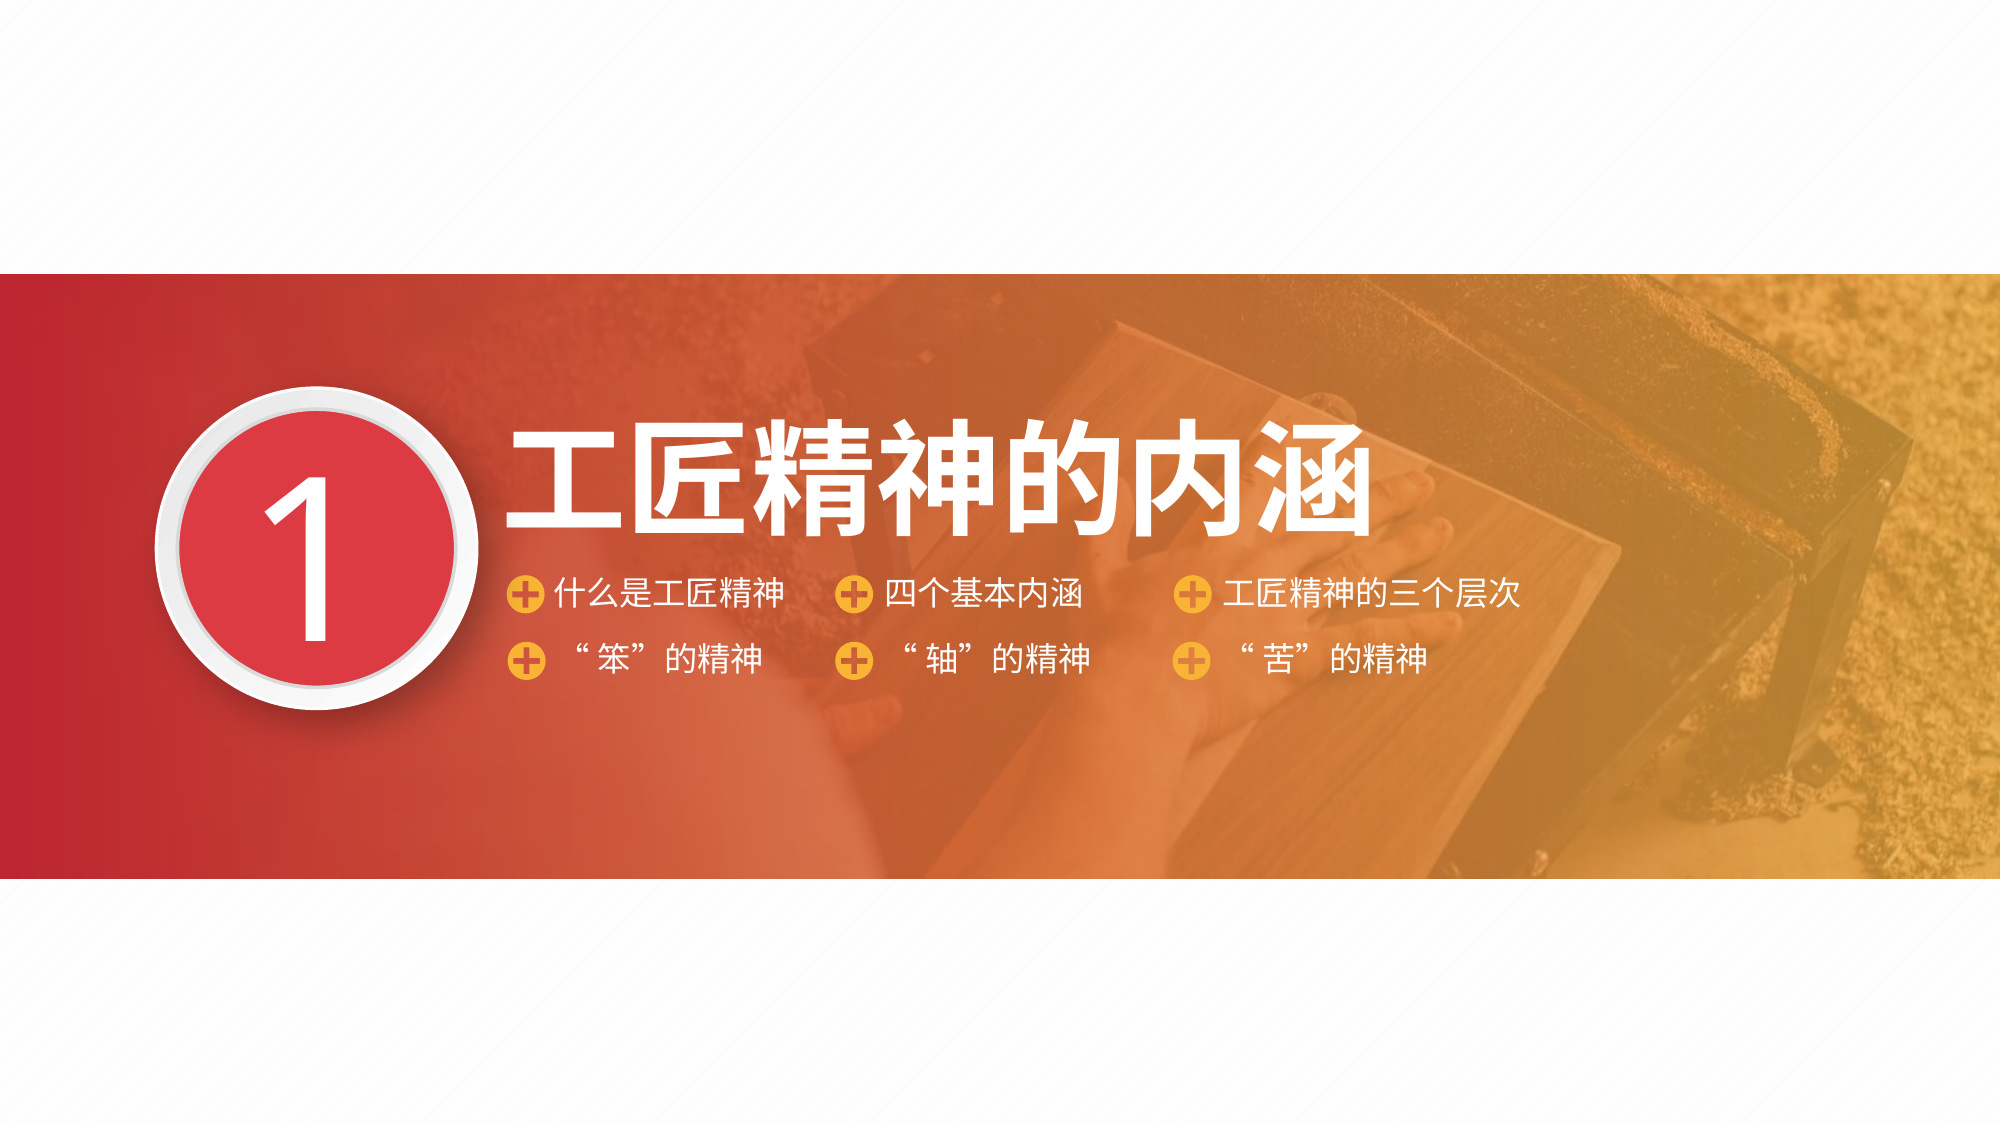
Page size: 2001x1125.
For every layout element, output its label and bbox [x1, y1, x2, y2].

picture [0, 274, 2000, 879]
text_box [156, 387, 477, 709]
